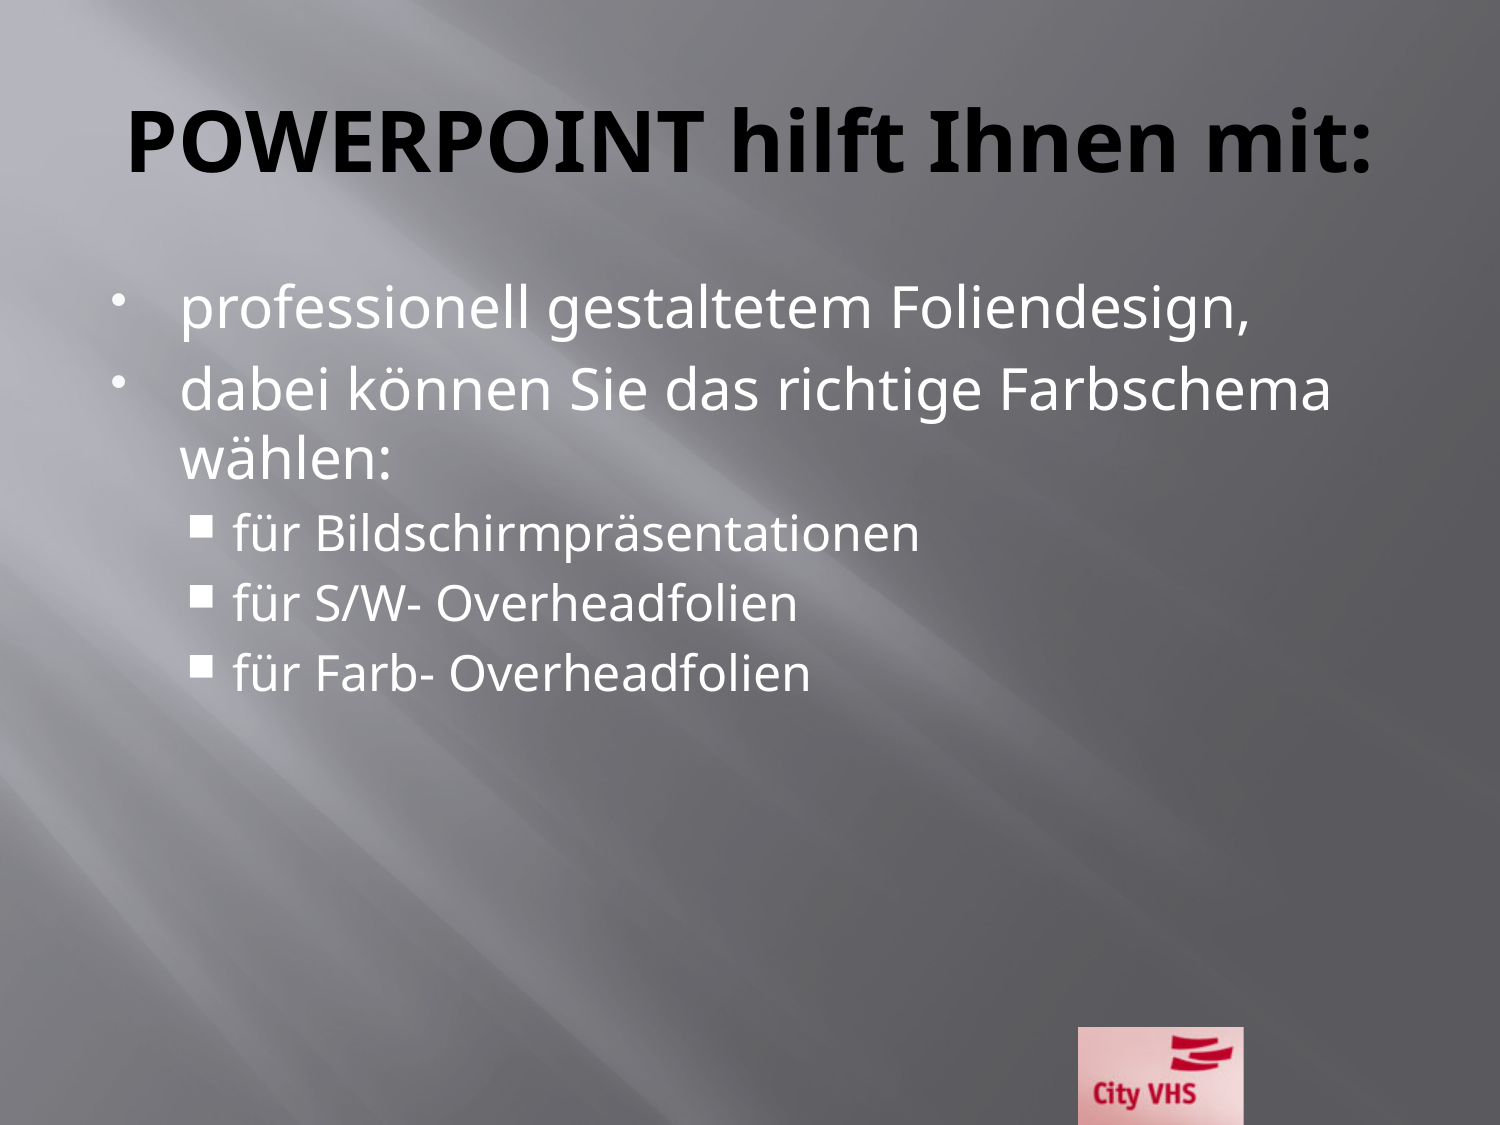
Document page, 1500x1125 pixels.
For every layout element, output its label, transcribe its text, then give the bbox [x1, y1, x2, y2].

list professionell gestaltetem Foliendesign, dabei können Sie das richtige Farbschema wählen: für Bildschirmpräsentationen für S/W- Overheadfolien für Farb- Overheadfolien [75, 262, 1425, 1035]
title POWERPOINT hilft Ihnen mit: [75, 45, 1425, 233]
picture [1078, 1035, 1244, 1125]
